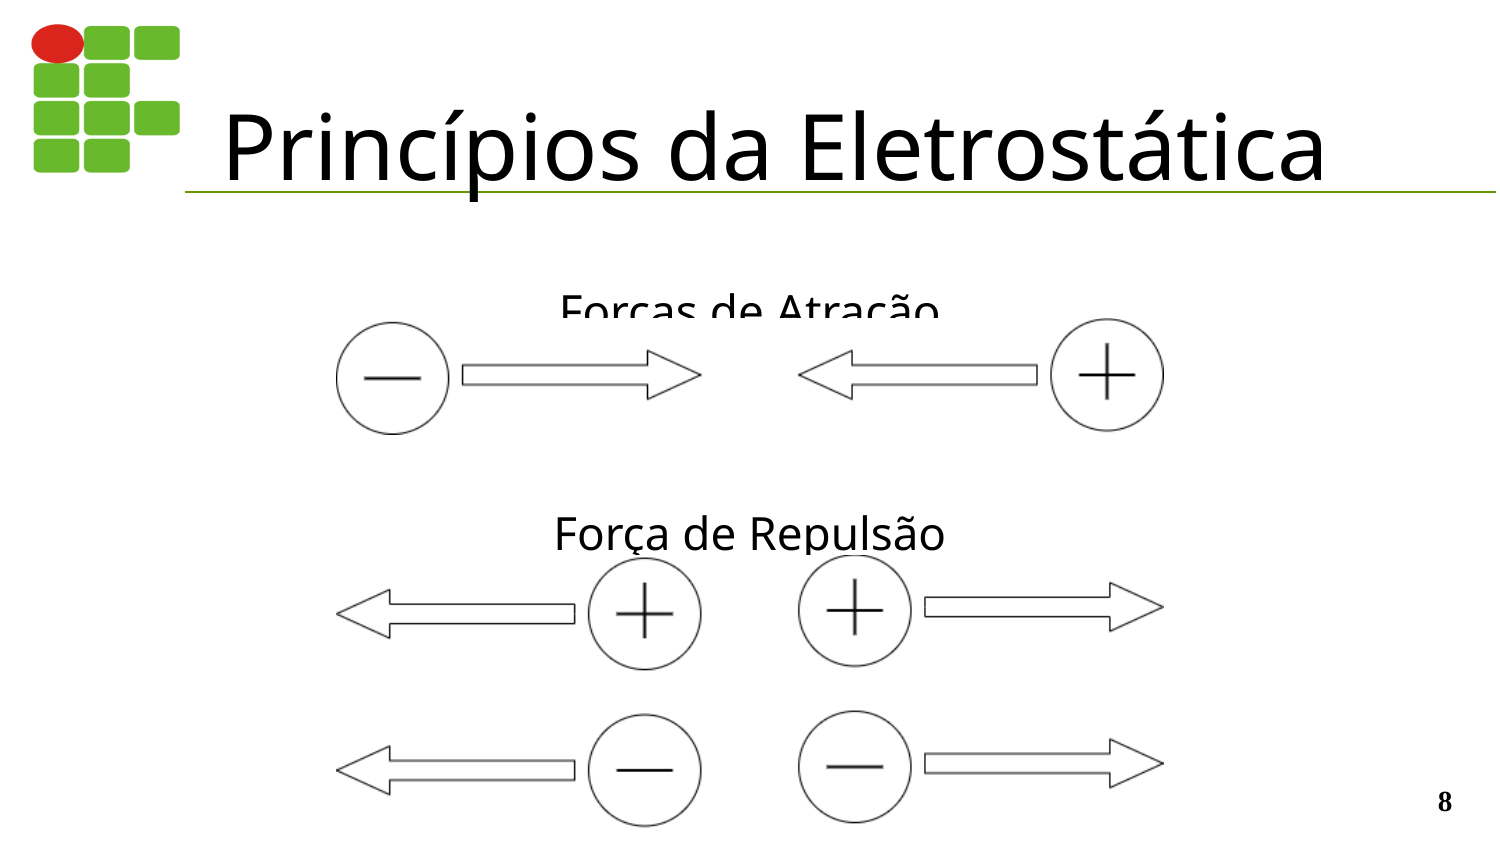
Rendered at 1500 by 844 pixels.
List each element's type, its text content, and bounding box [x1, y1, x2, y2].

picture [29, 23, 182, 174]
picture [336, 318, 1164, 435]
picture [336, 555, 1164, 829]
list Forças de Atração [342, 248, 1158, 317]
title Princípios da Eletrostática [206, 26, 1468, 207]
list Força de Repulsão [342, 470, 1158, 553]
text_box ‹#› [1169, 768, 1468, 825]
